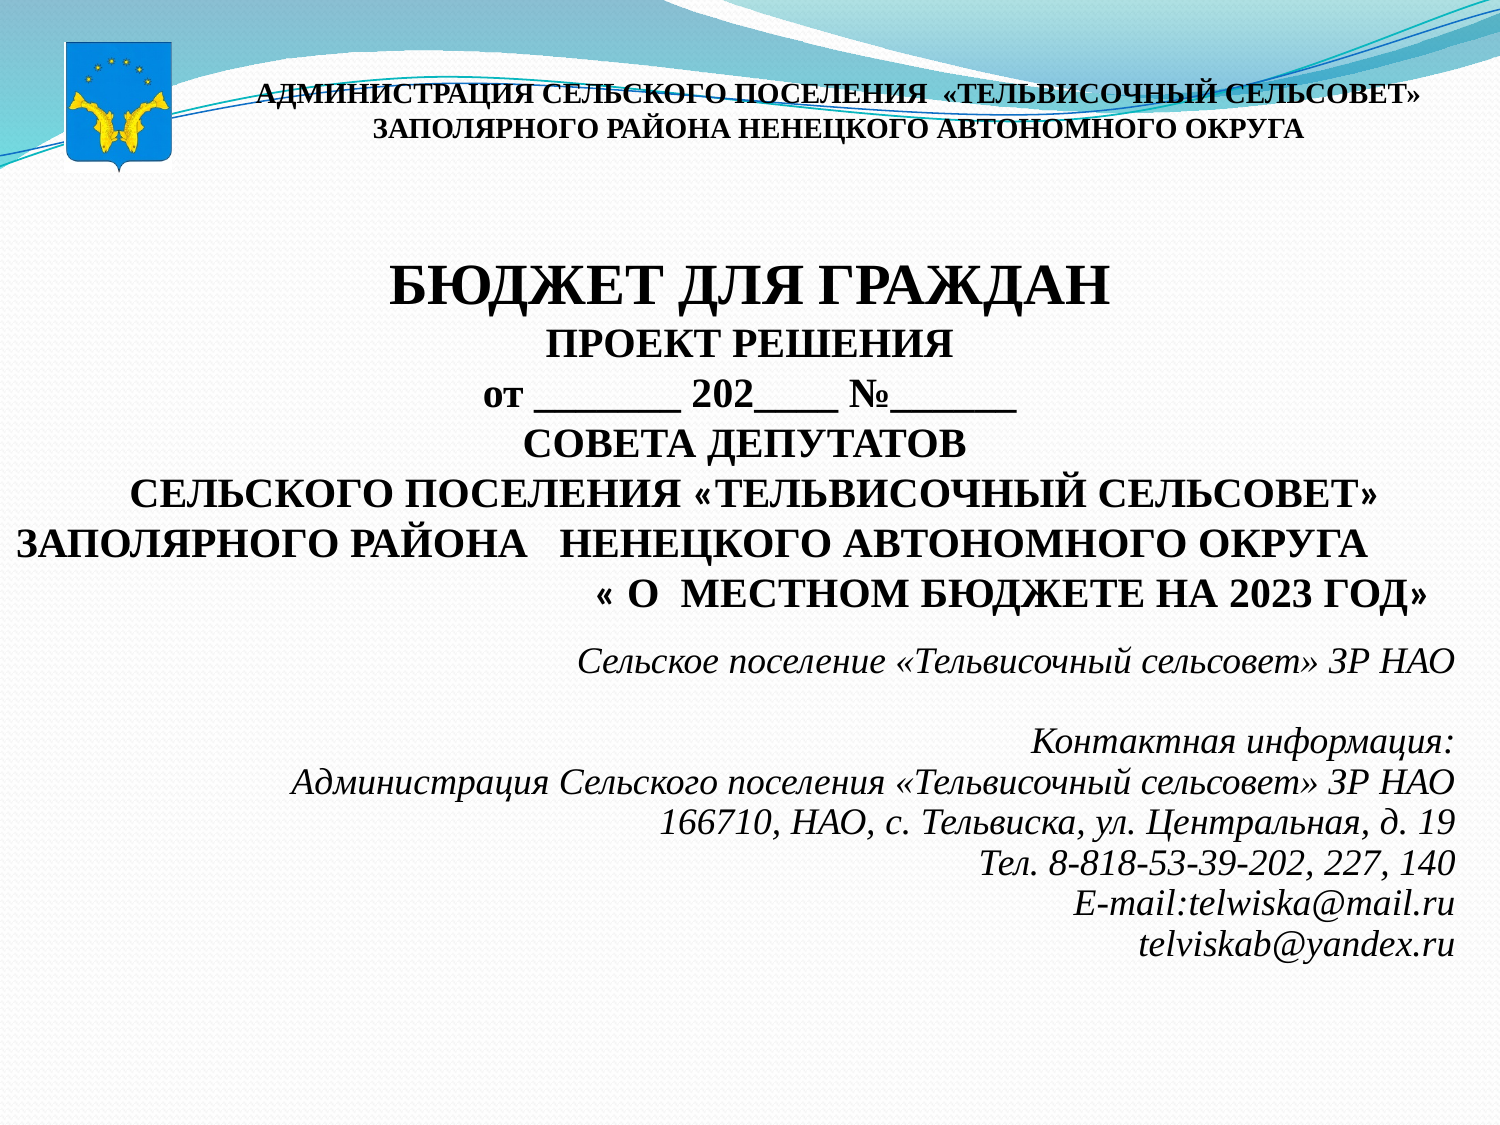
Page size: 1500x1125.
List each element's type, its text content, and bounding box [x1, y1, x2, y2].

text_box Сельское поселение «Тельвисочный сельсовет» ЗР НАО Контактная информация: Администрация Сельского поселения «Тельвисочный сельсовет» ЗР НАО 166710, НАО, с. Тельвиска, ул. Центральная, д. 19 Тел. 8-818-53-39-202, 227, 140 E-mail:telwiska@mail.ru telviskab@yandex.ru [206, 633, 1471, 972]
picture [64, 42, 172, 173]
text_box БЮДЖЕТ ДЛЯ ГРАЖДАН ПРОЕКТ РЕШЕНИЯ от _______ 202____ №______ СОВЕТА ДЕПУТАТОВ СЕЛЬСКОГО ПОСЕЛЕНИЯ «ТЕЛЬВИСОЧНЫЙ СЕЛЬСОВЕТ» ЗАПОЛЯРНОГО РАЙОНА НЕНЕЦКОГО АВТОНОМНОГО ОКРУГА « О МЕСТНОМ БЮДЖЕТЕ НА 2023 ГОД» [0, 238, 1500, 674]
text_box АДМИНИСТРАЦИЯ СЕЛЬСКОГО ПОСЕЛЕНИЯ «ТЕЛЬВИСОЧНЫЙ СЕЛЬСОВЕТ» ЗАПОЛЯРНОГО РАЙОНА НЕНЕЦКОГО АВТОНОМНОГО ОКРУГА [206, 66, 1471, 152]
